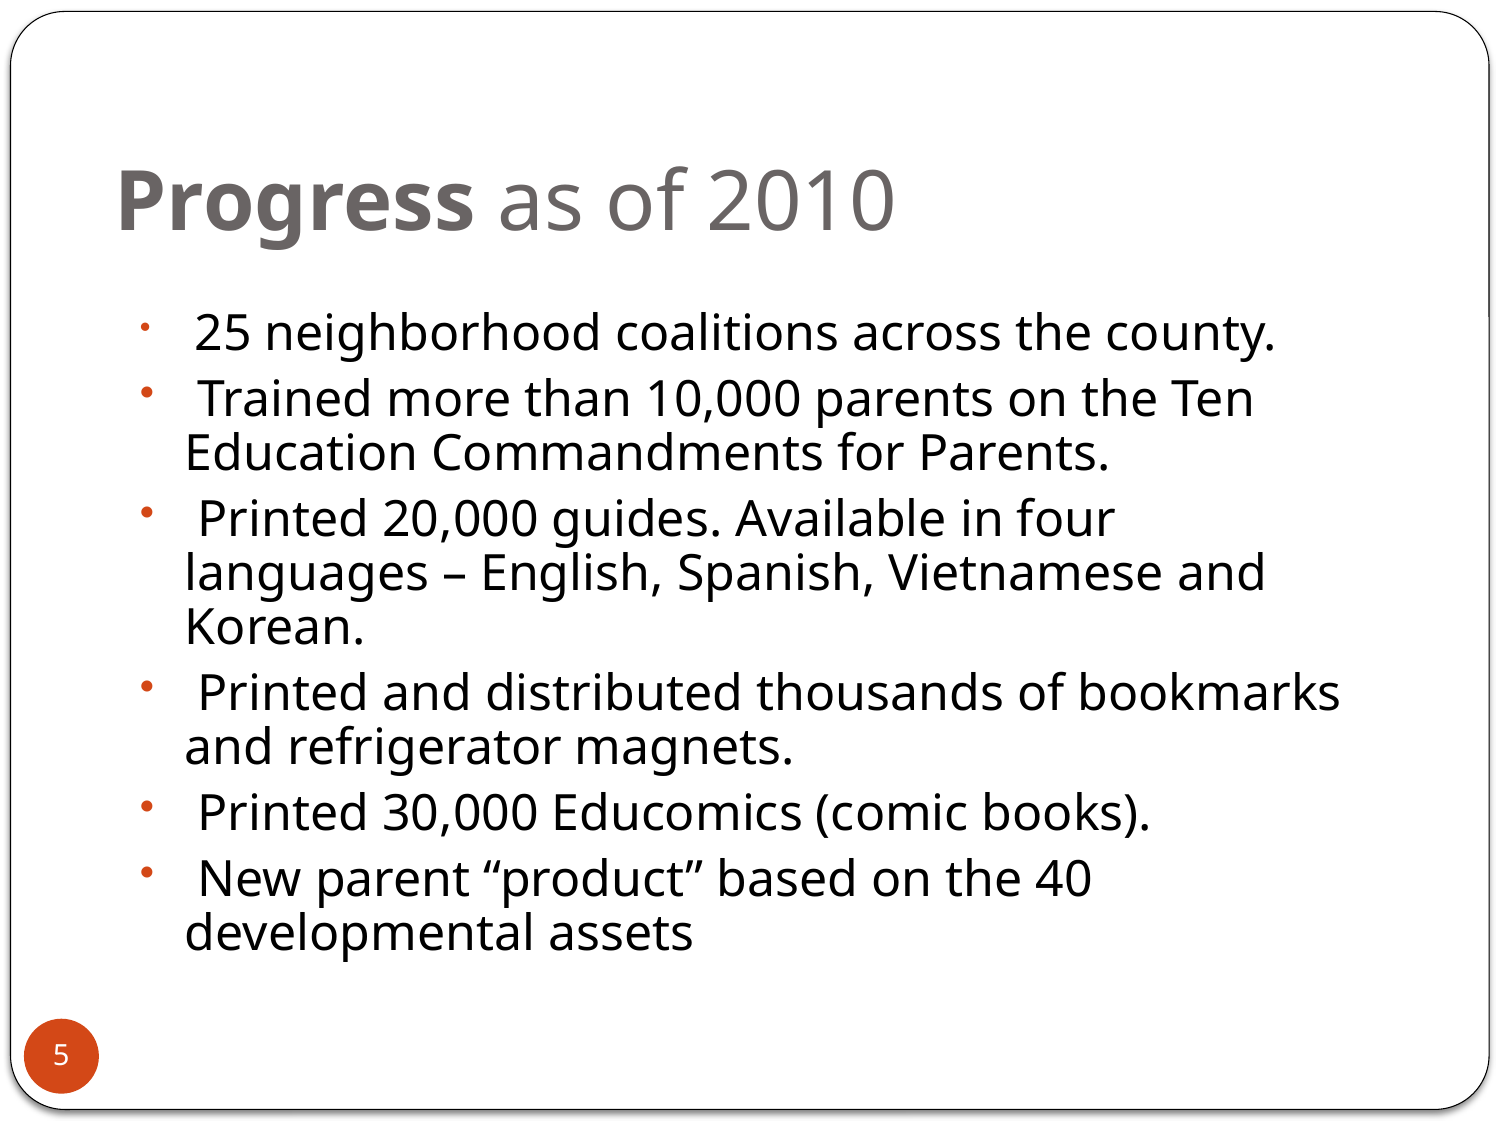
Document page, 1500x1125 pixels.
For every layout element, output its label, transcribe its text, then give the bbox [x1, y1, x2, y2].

list 25 neighborhood coalitions across the county. Trained more than 10,000 parents on the Ten Education Commandments for Parents. Printed 20,000 guides. Available in four languages – English, Spanish, Vietnamese and Korean. Printed and distributed thousands of bookmarks and refrigerator magnets. Printed 30,000 Educomics (comic books). New parent “product” based on the 40 developmental assets [125, 299, 1363, 1013]
slide_number 5 [23, 1018, 99, 1094]
title Progress as of 2010 [99, 75, 1288, 263]
